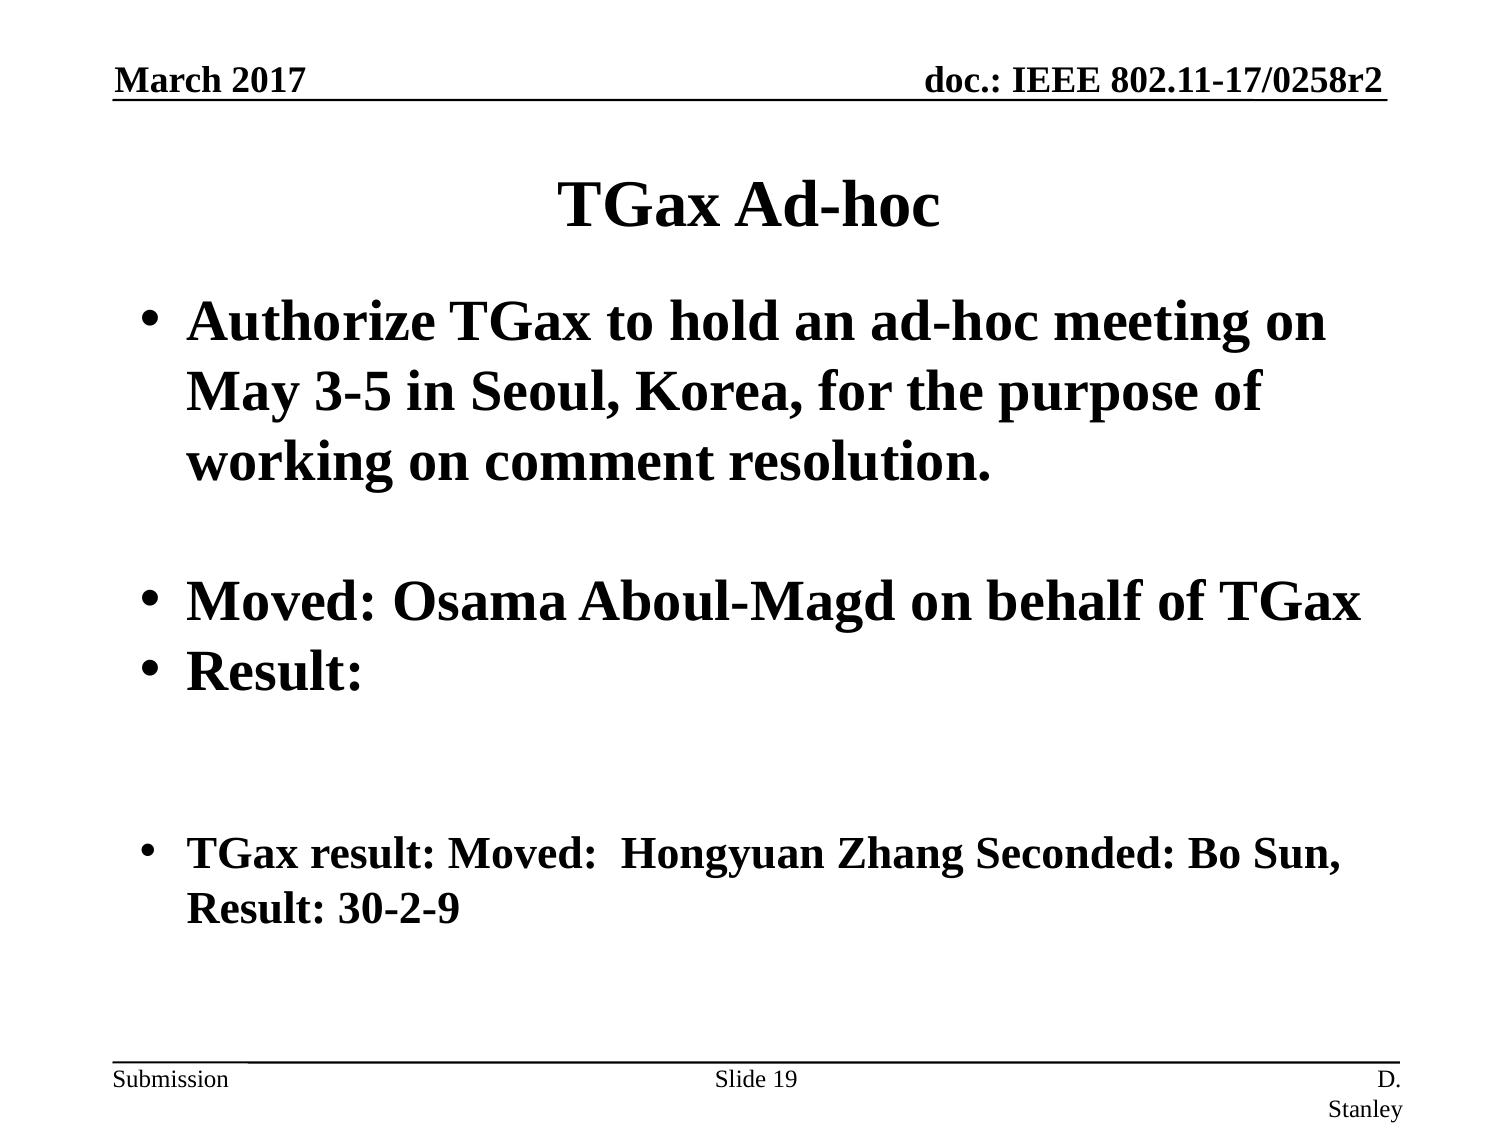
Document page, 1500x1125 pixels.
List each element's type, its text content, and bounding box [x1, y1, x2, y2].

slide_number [114, 54, 374, 101]
slide_number Slide 19 [712, 1061, 800, 1093]
title TGax Ad-hoc [112, 112, 1388, 288]
text_box Authorize TGax to hold an ad-hoc meeting on May 3-5 in Seoul, Korea, for the purpose of working on comment resolution. Moved: Osama Aboul-Magd on behalf of TGax Result: TGax result: Moved: Hongyuan Zhang Seconded: Bo Sun, Result: 30-2-9 [124, 275, 1413, 995]
footer D. Stanley, HP Enterprise [1324, 1061, 1402, 1093]
